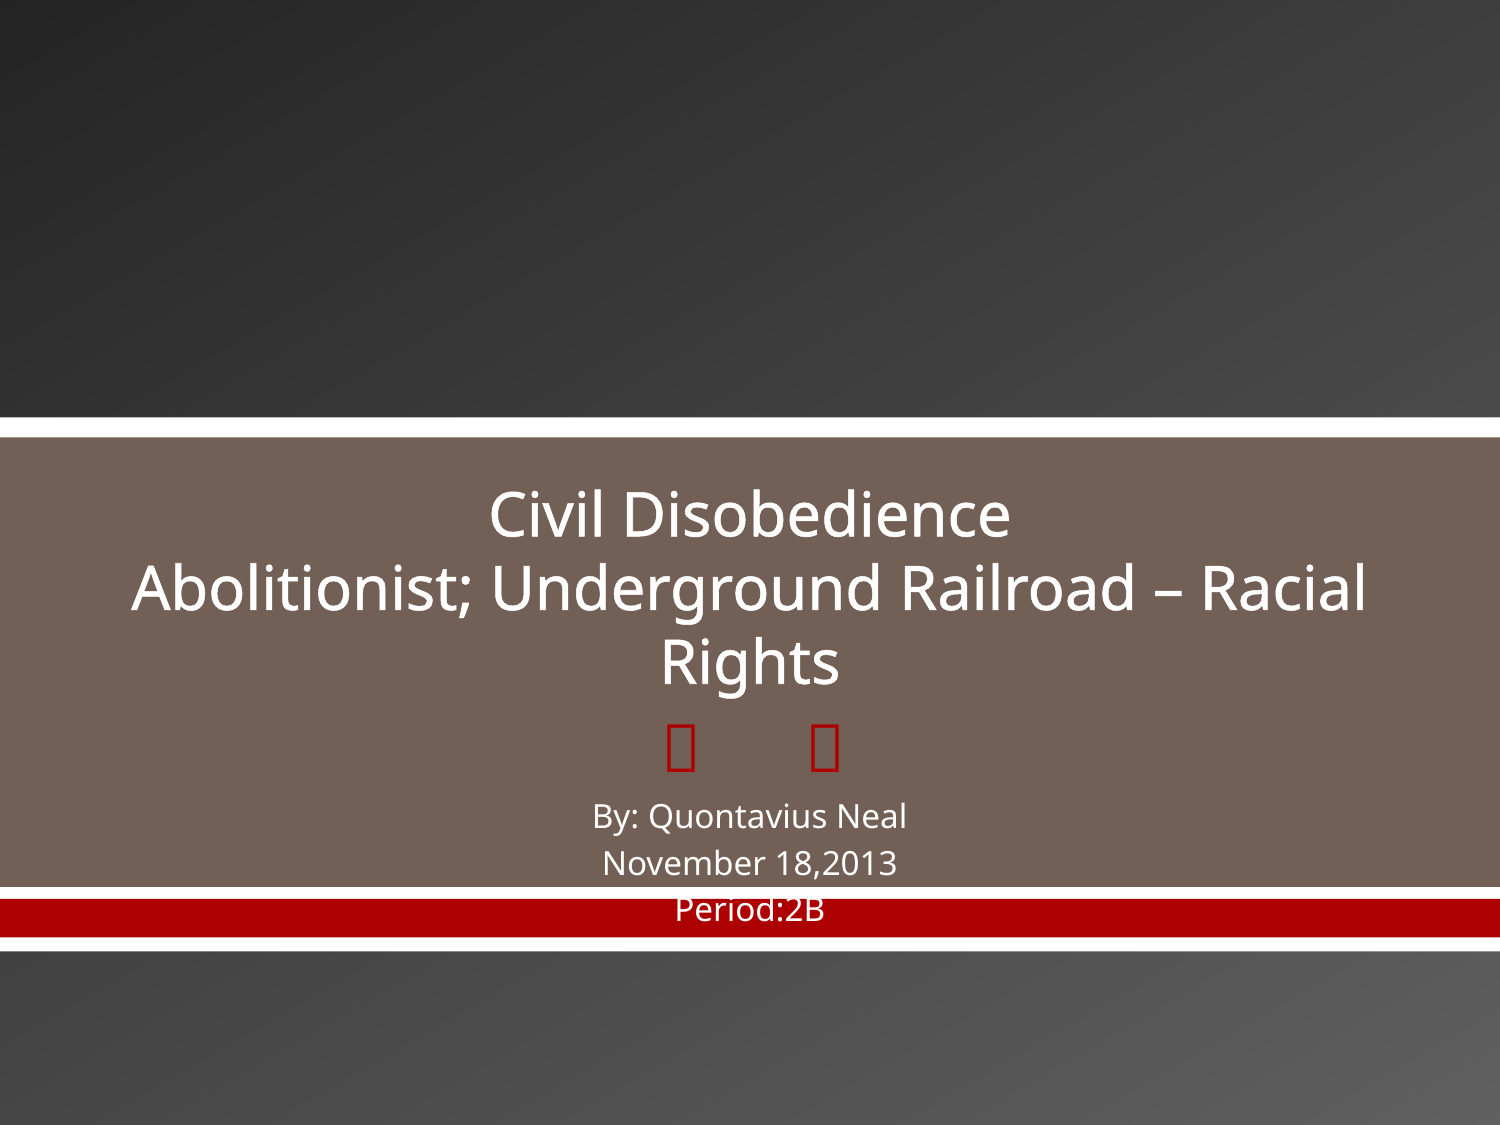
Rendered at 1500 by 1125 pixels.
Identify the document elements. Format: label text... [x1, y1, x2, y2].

subtitle By: Quontavius Neal November 18,2013 Period:2B [93, 787, 1407, 875]
title Civil Disobedience Abolitionist; Underground Railroad – Racial Rights [37, 462, 1463, 704]
